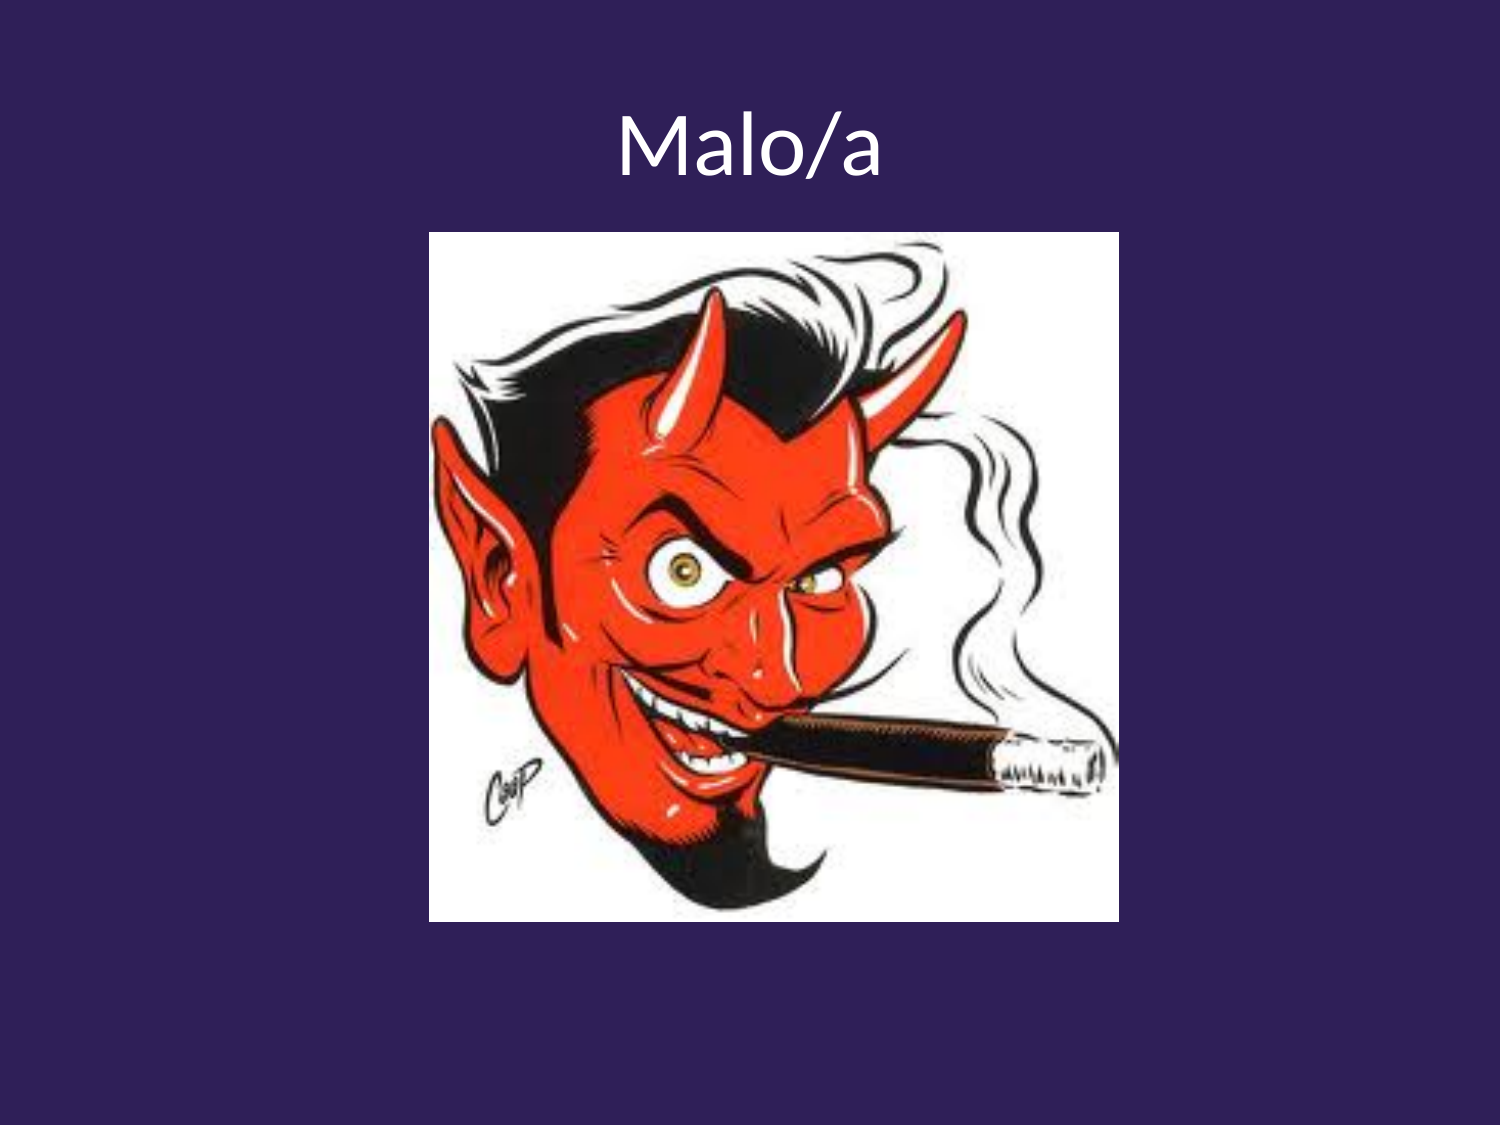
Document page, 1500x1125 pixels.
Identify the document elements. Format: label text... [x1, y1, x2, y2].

picture [429, 232, 1119, 922]
title Malo/a [75, 45, 1425, 233]
